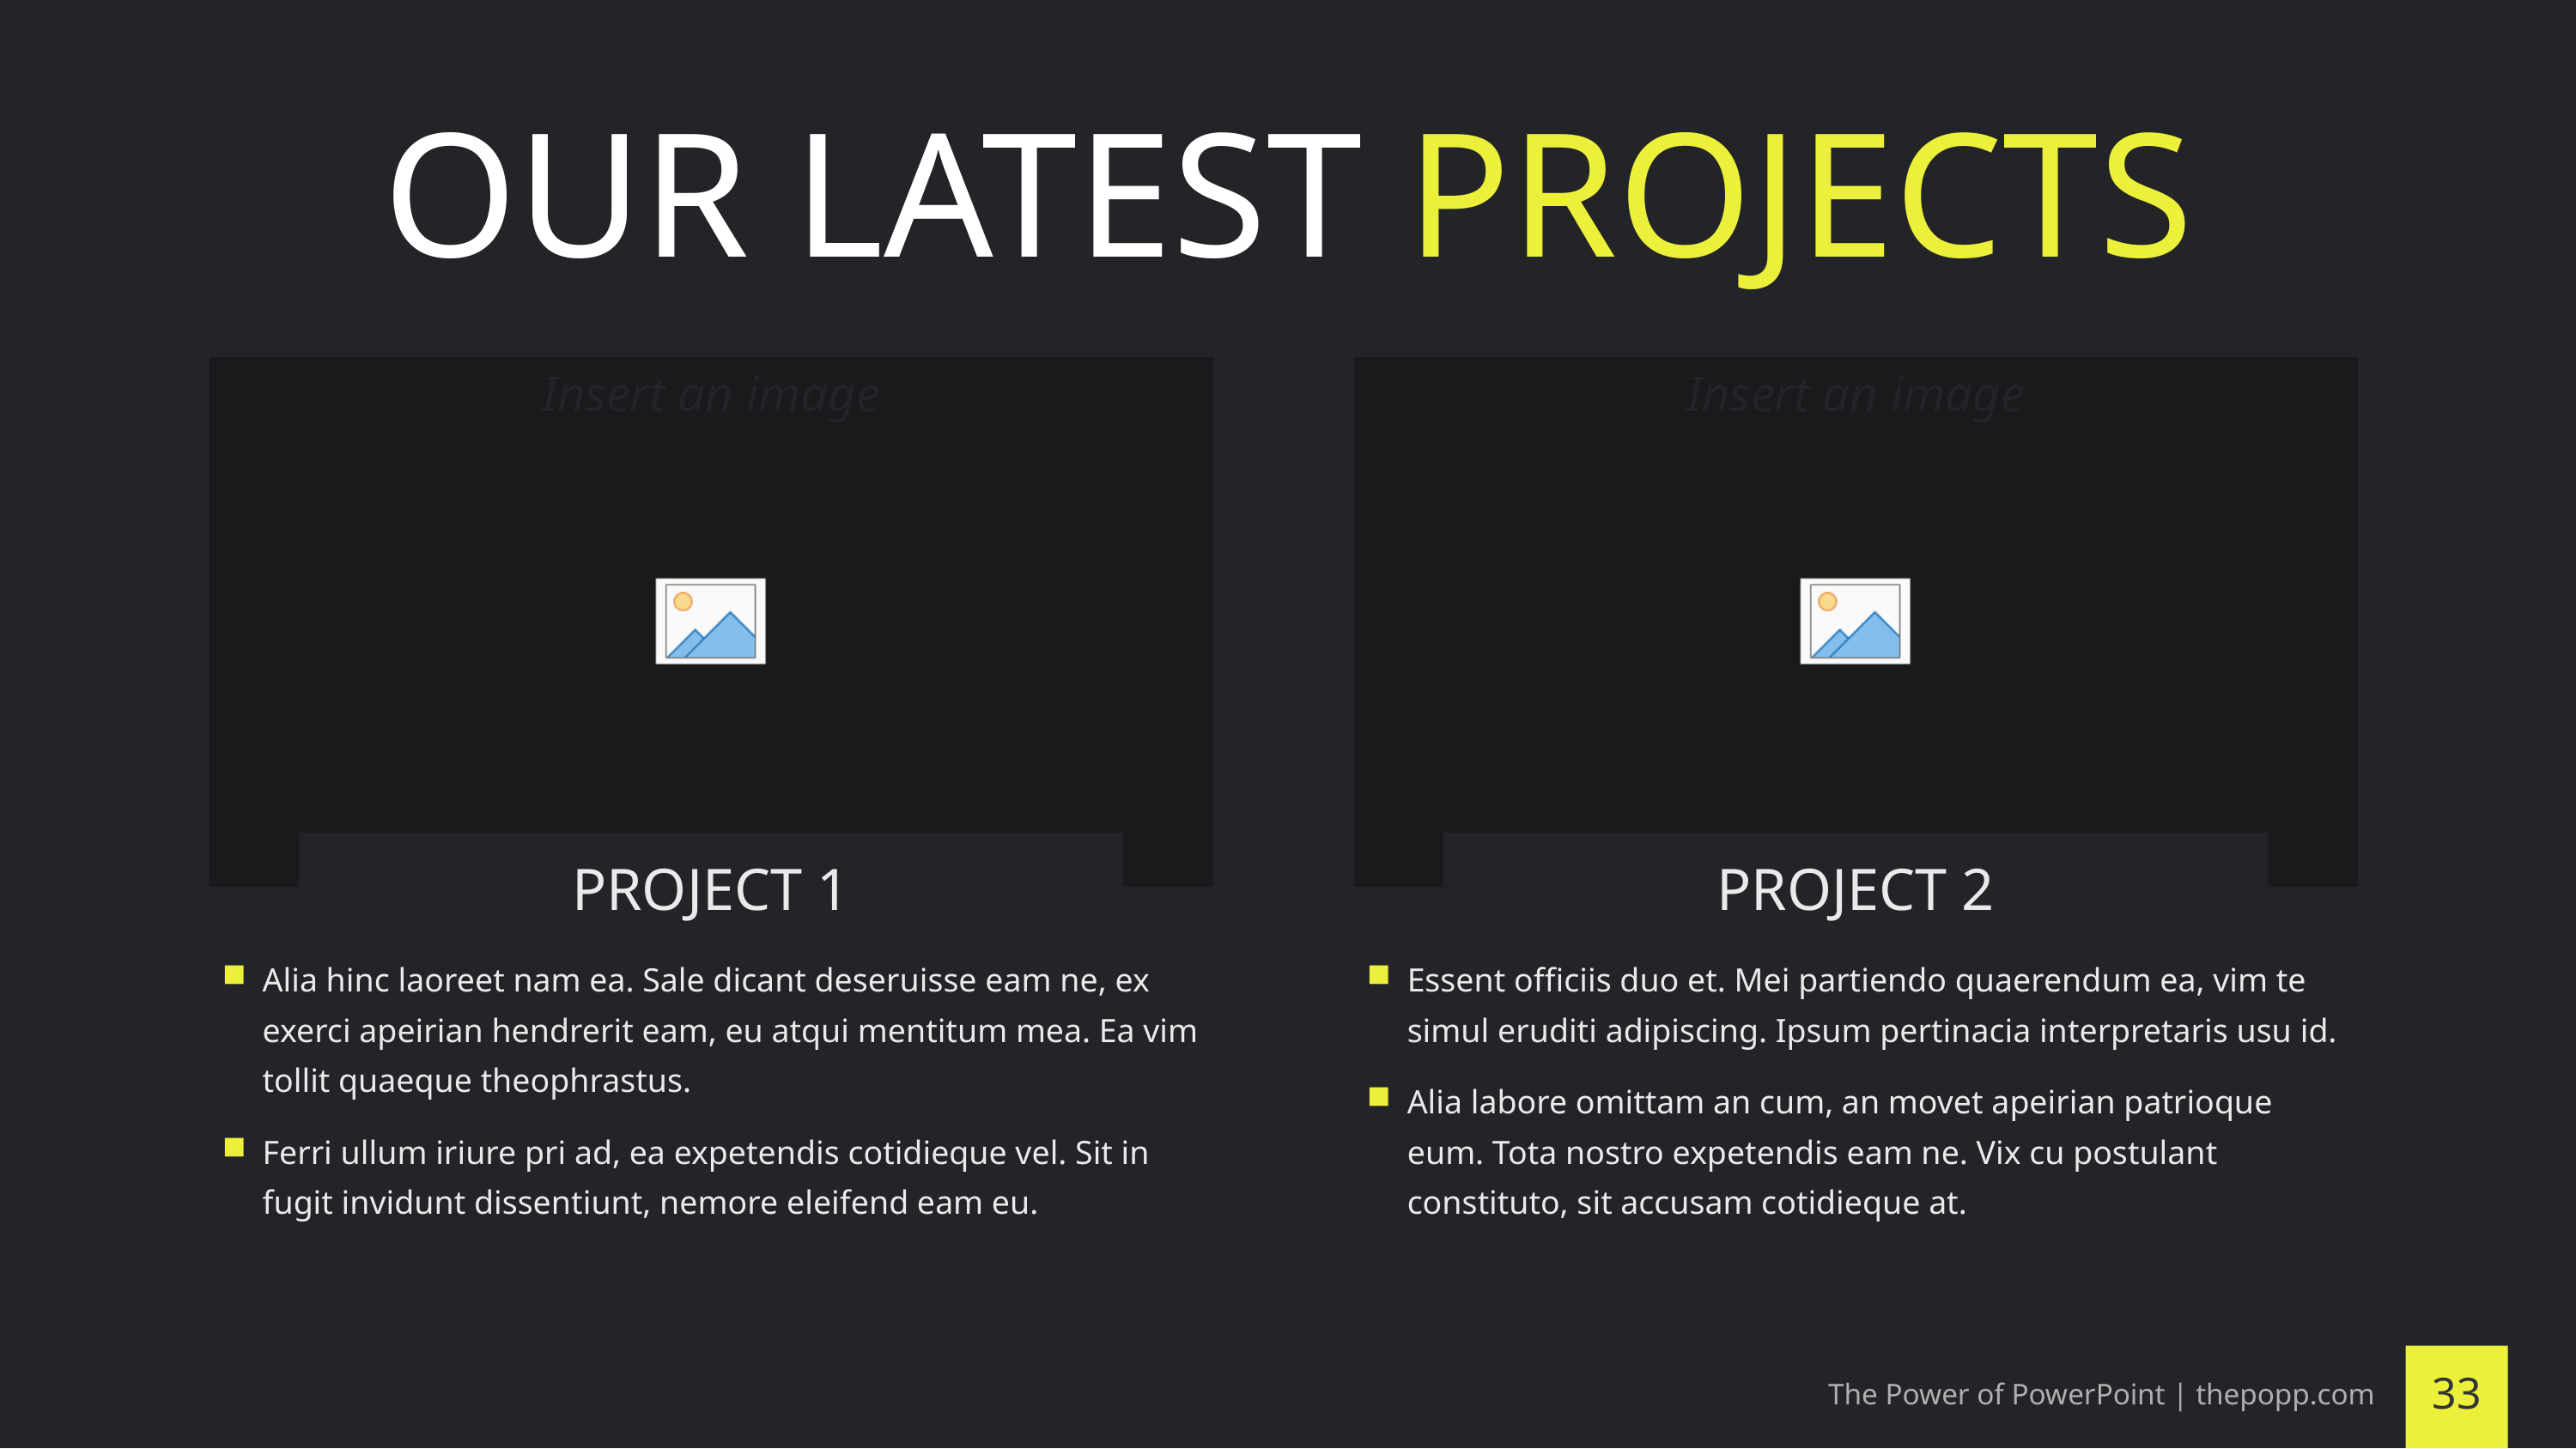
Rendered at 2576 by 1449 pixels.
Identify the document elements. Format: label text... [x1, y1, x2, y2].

picture [1353, 356, 2358, 888]
list Alia hinc laoreet nam ea. Sale dicant deseruisse eam ne, ex exerci apeirian hendrerit eam, eu atqui mentitum mea. Ea vim tollit quaeque theophrastus. Ferri ullum iriure pri ad, ea expetendis cotidieque vel. Sit in fugit invidunt dissentiunt, nemore eleifend eam eu. [209, 942, 1213, 1319]
slide_number 33 [2404, 1356, 2509, 1434]
list PROJECT 1 [299, 888, 1124, 942]
footer The Power of PowerPoint | thepopp.com [1519, 1356, 2389, 1434]
title OUR LATEST PROJECTS [109, 75, 2467, 302]
list Essent officiis duo et. Mei partiendo quaerendum ea, vim te simul eruditi adipiscing. Ipsum pertinacia interpretaris usu id. Alia labore omittam an cum, an movet apeirian patrioque eum. Tota nostro expetendis eam ne. Vix cu postulant constituto, sit accusam cotidieque at. [1353, 942, 2358, 1319]
picture [209, 356, 1213, 888]
list PROJECT 2 [1443, 888, 2269, 942]
